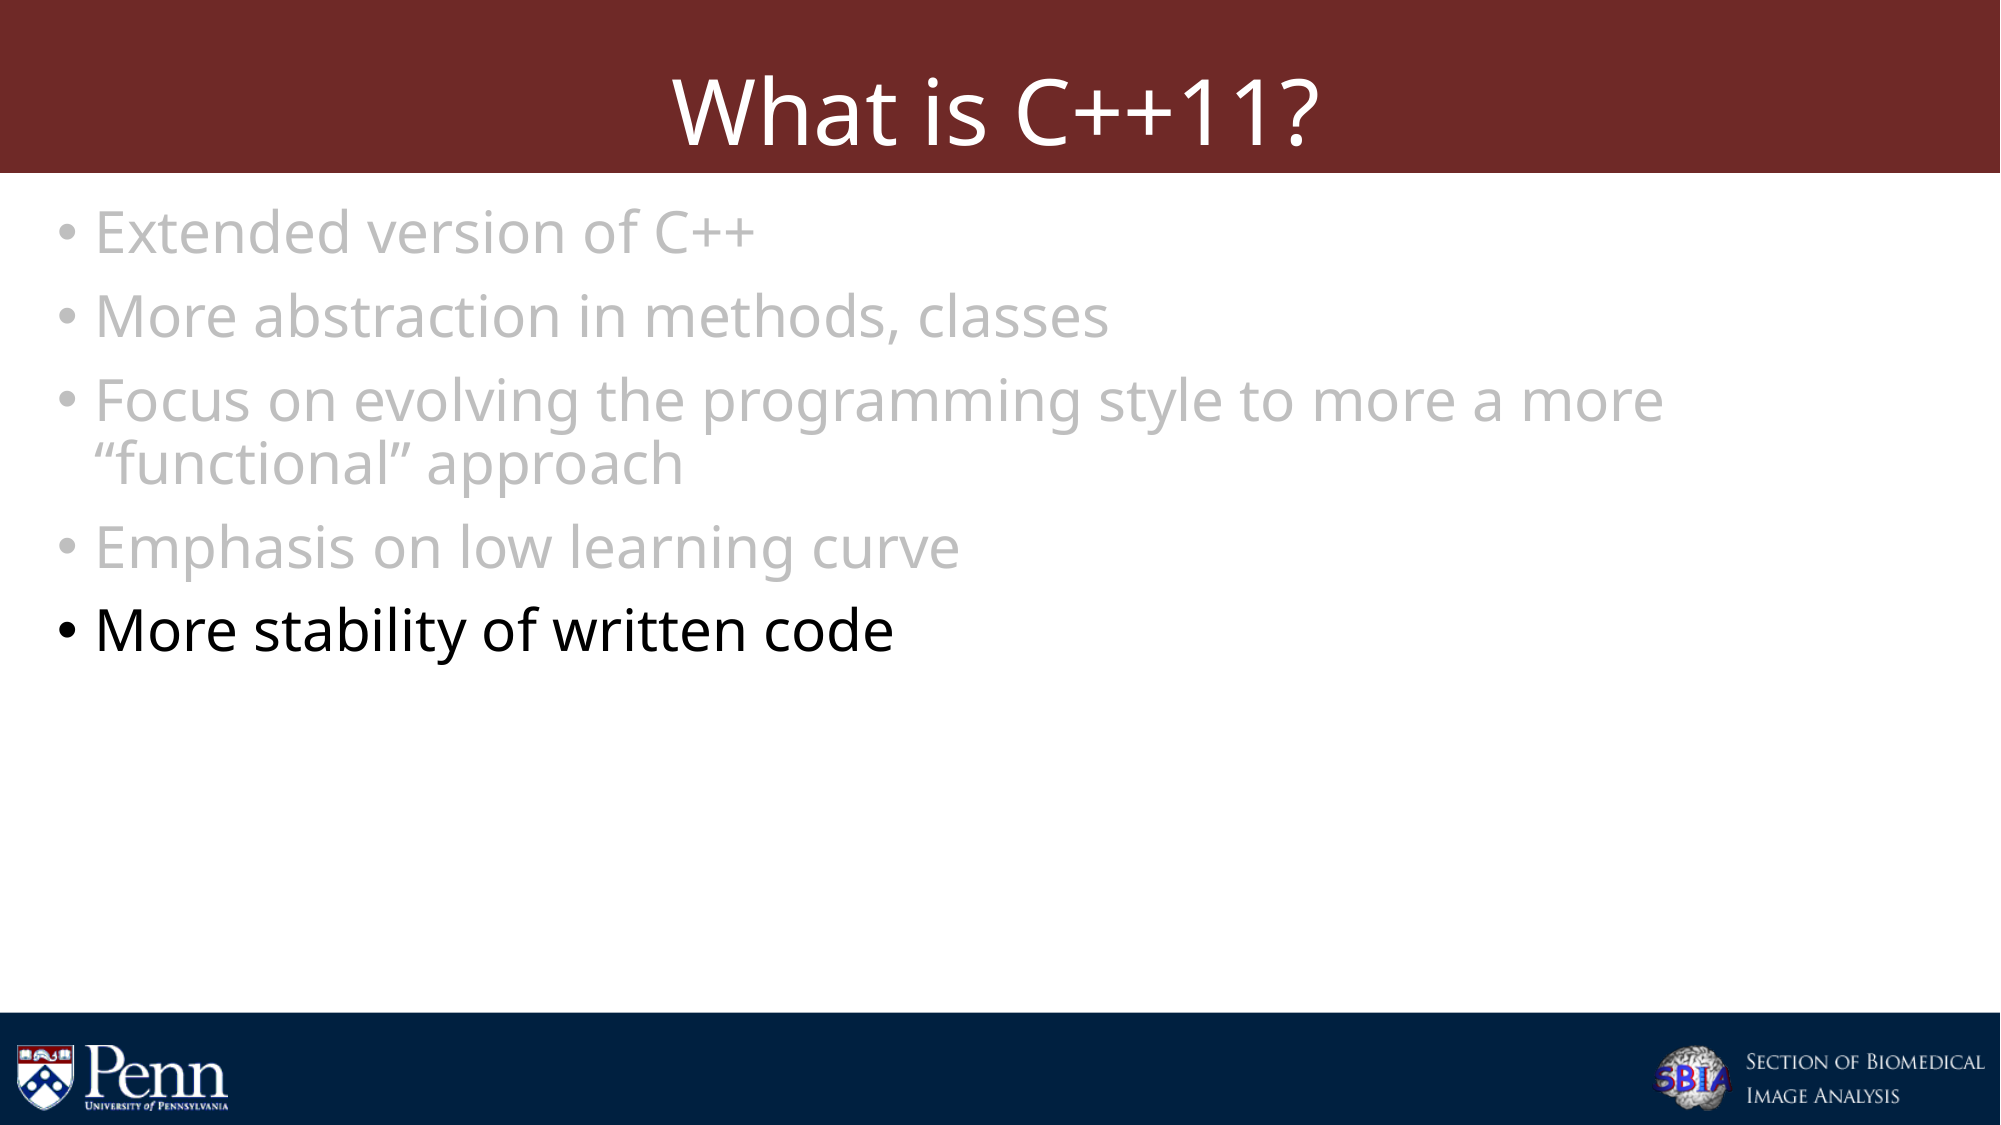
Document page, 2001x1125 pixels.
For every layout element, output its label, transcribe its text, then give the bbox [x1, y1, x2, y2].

picture [1652, 1044, 1985, 1112]
list Extended version of C++ More abstraction in methods, classes Focus on evolving the programming style to more a more “functional” approach Emphasis on low learning curve More stability of written code [42, 195, 1952, 1009]
title What is C++11? [42, 0, 1952, 173]
picture [17, 1045, 228, 1111]
